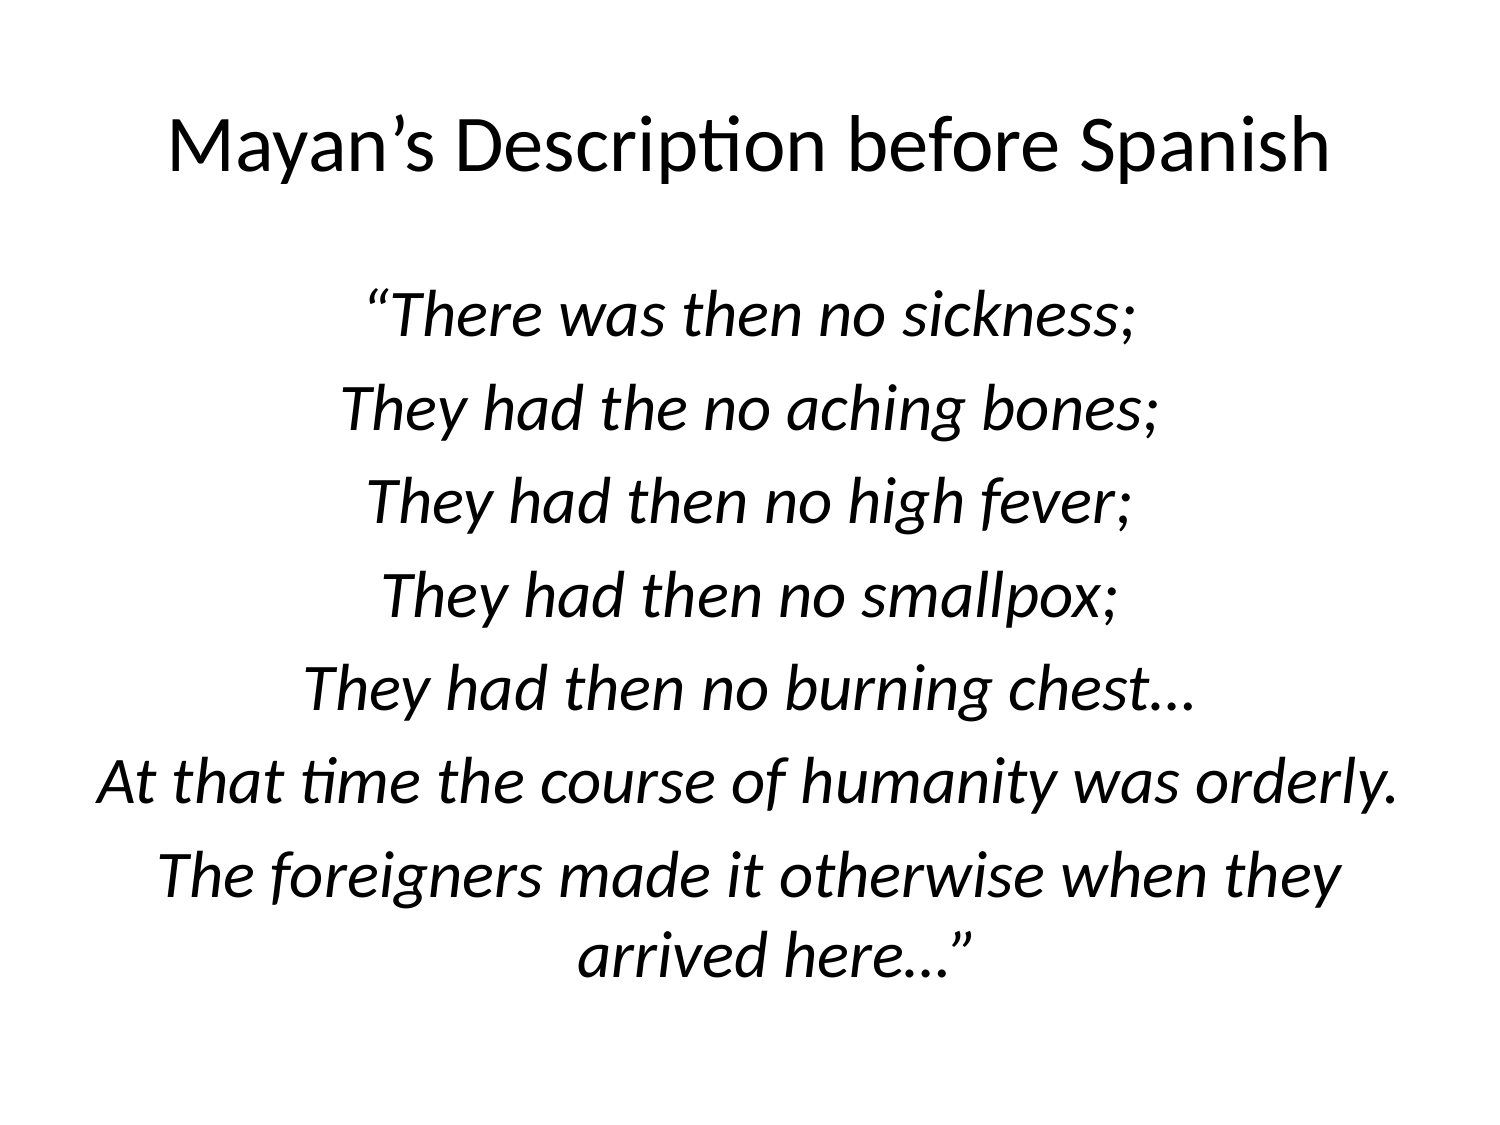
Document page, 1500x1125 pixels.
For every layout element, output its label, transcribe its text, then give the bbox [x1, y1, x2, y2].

list “There was then no sickness; They had the no aching bones; They had then no high fever; They had then no smallpox; They had then no burning chest… At that time the course of humanity was orderly. The foreigners made it otherwise when they arrived here…” [75, 262, 1425, 1005]
title Mayan’s Description before Spanish [75, 45, 1425, 233]
